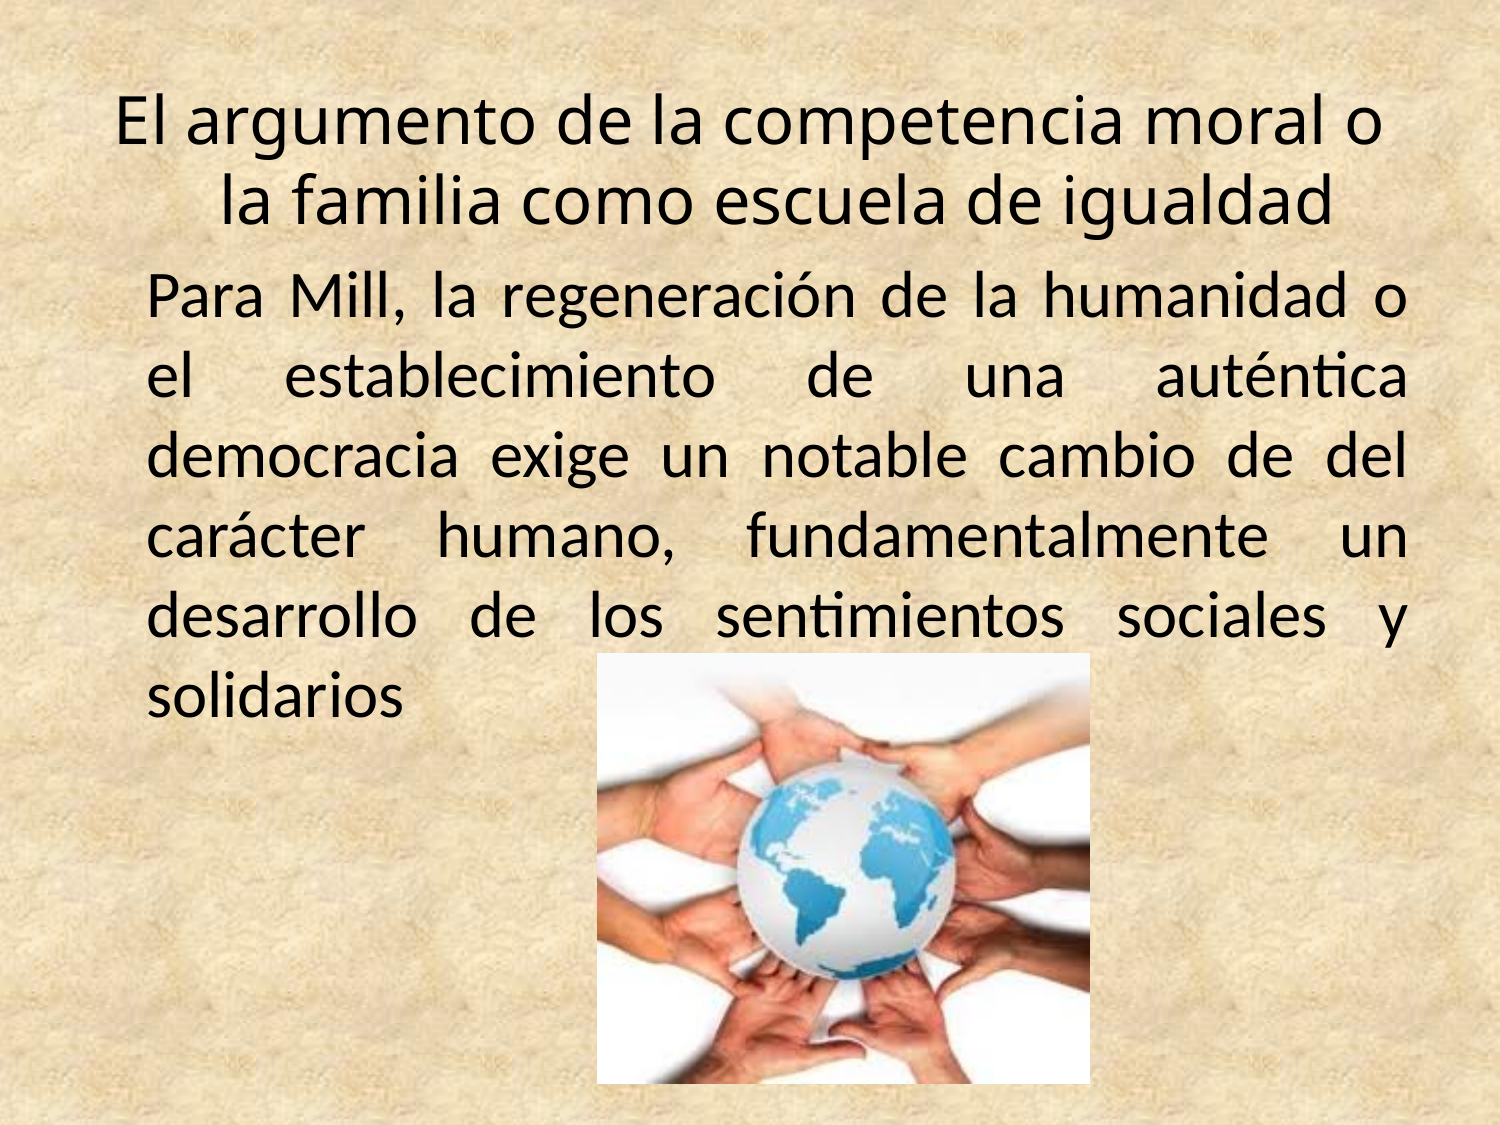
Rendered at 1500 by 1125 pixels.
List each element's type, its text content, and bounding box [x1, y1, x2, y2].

list El argumento de la competencia moral o la familia como escuela de igualdad Para Mill, la regeneración de la humanidad o el establecimiento de una auténtica democracia exige un notable cambio de del carácter humano, fundamentalmente un desarrollo de los sentimientos sociales y solidarios [75, 70, 1425, 1005]
picture [0, 0, 1500, 1125]
